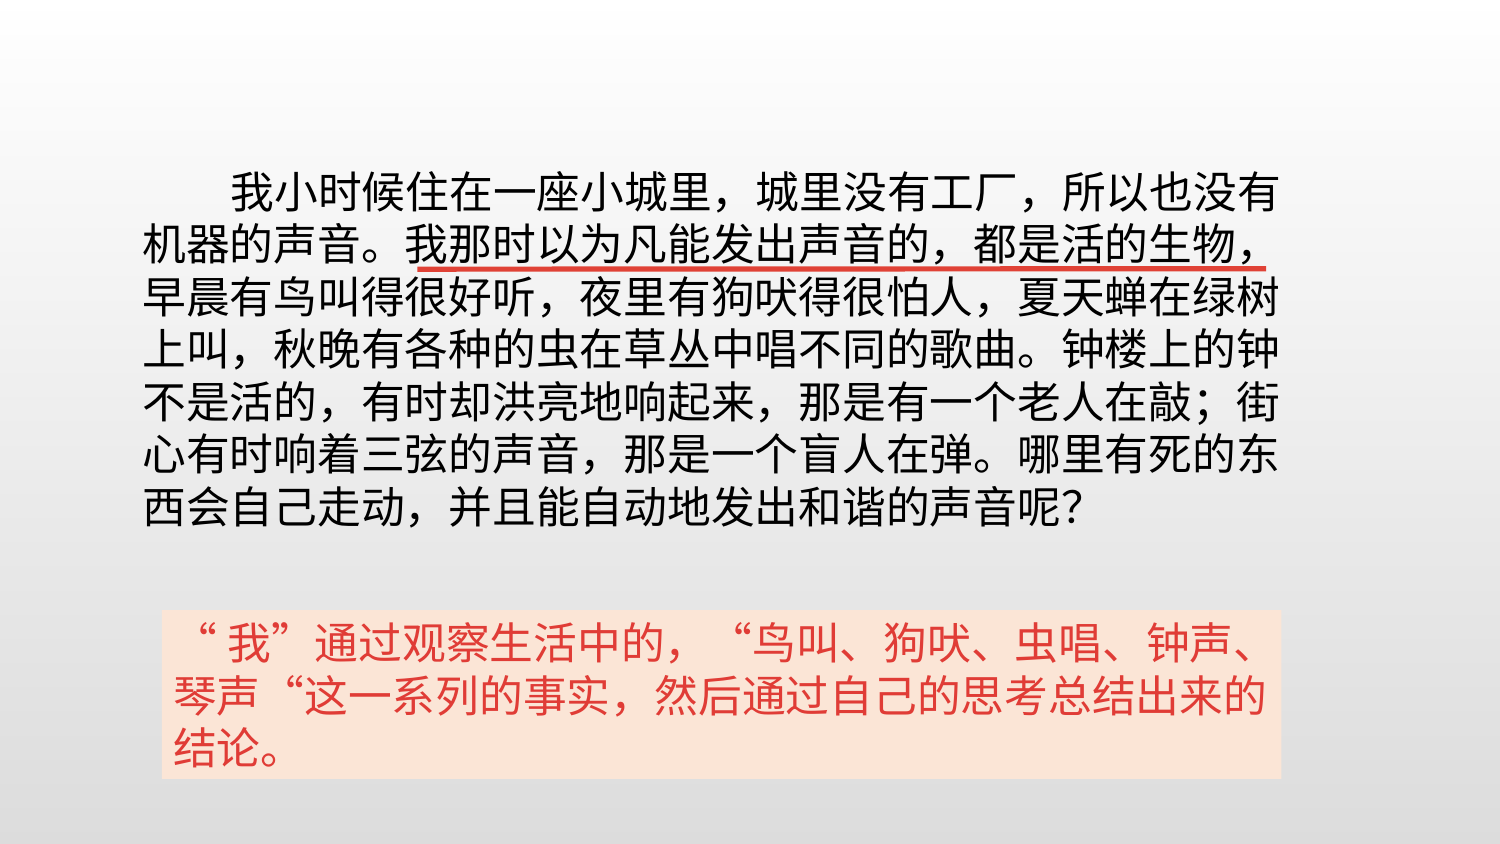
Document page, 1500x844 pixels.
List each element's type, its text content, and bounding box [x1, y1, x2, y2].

text_box “我”通过观察生活中的，“鸟叫、狗吠、虫唱、钟声、琴声“这一系列的事实，然后通过自己的思考总结出来的结论。 [161, 610, 1282, 779]
text_box 我小时候住在一座小城里，城里没有工厂，所以也没有机器的声音。我那时以为凡能发出声音的，都是活的生物，早晨有鸟叫得很好听，夜里有狗吠得很怕人，夏天蝉在绿树上叫，秋晚有各种的虫在草丛中唱不同的歌曲。钟楼上的钟不是活的，有时却洪亮地响起来，那是有一个老人在敲；街心有时响着三弦的声音，那是一个盲人在弹。哪里有死的东西会自己走动，并且能自动地发出和谐的声音呢？ [130, 158, 1332, 538]
